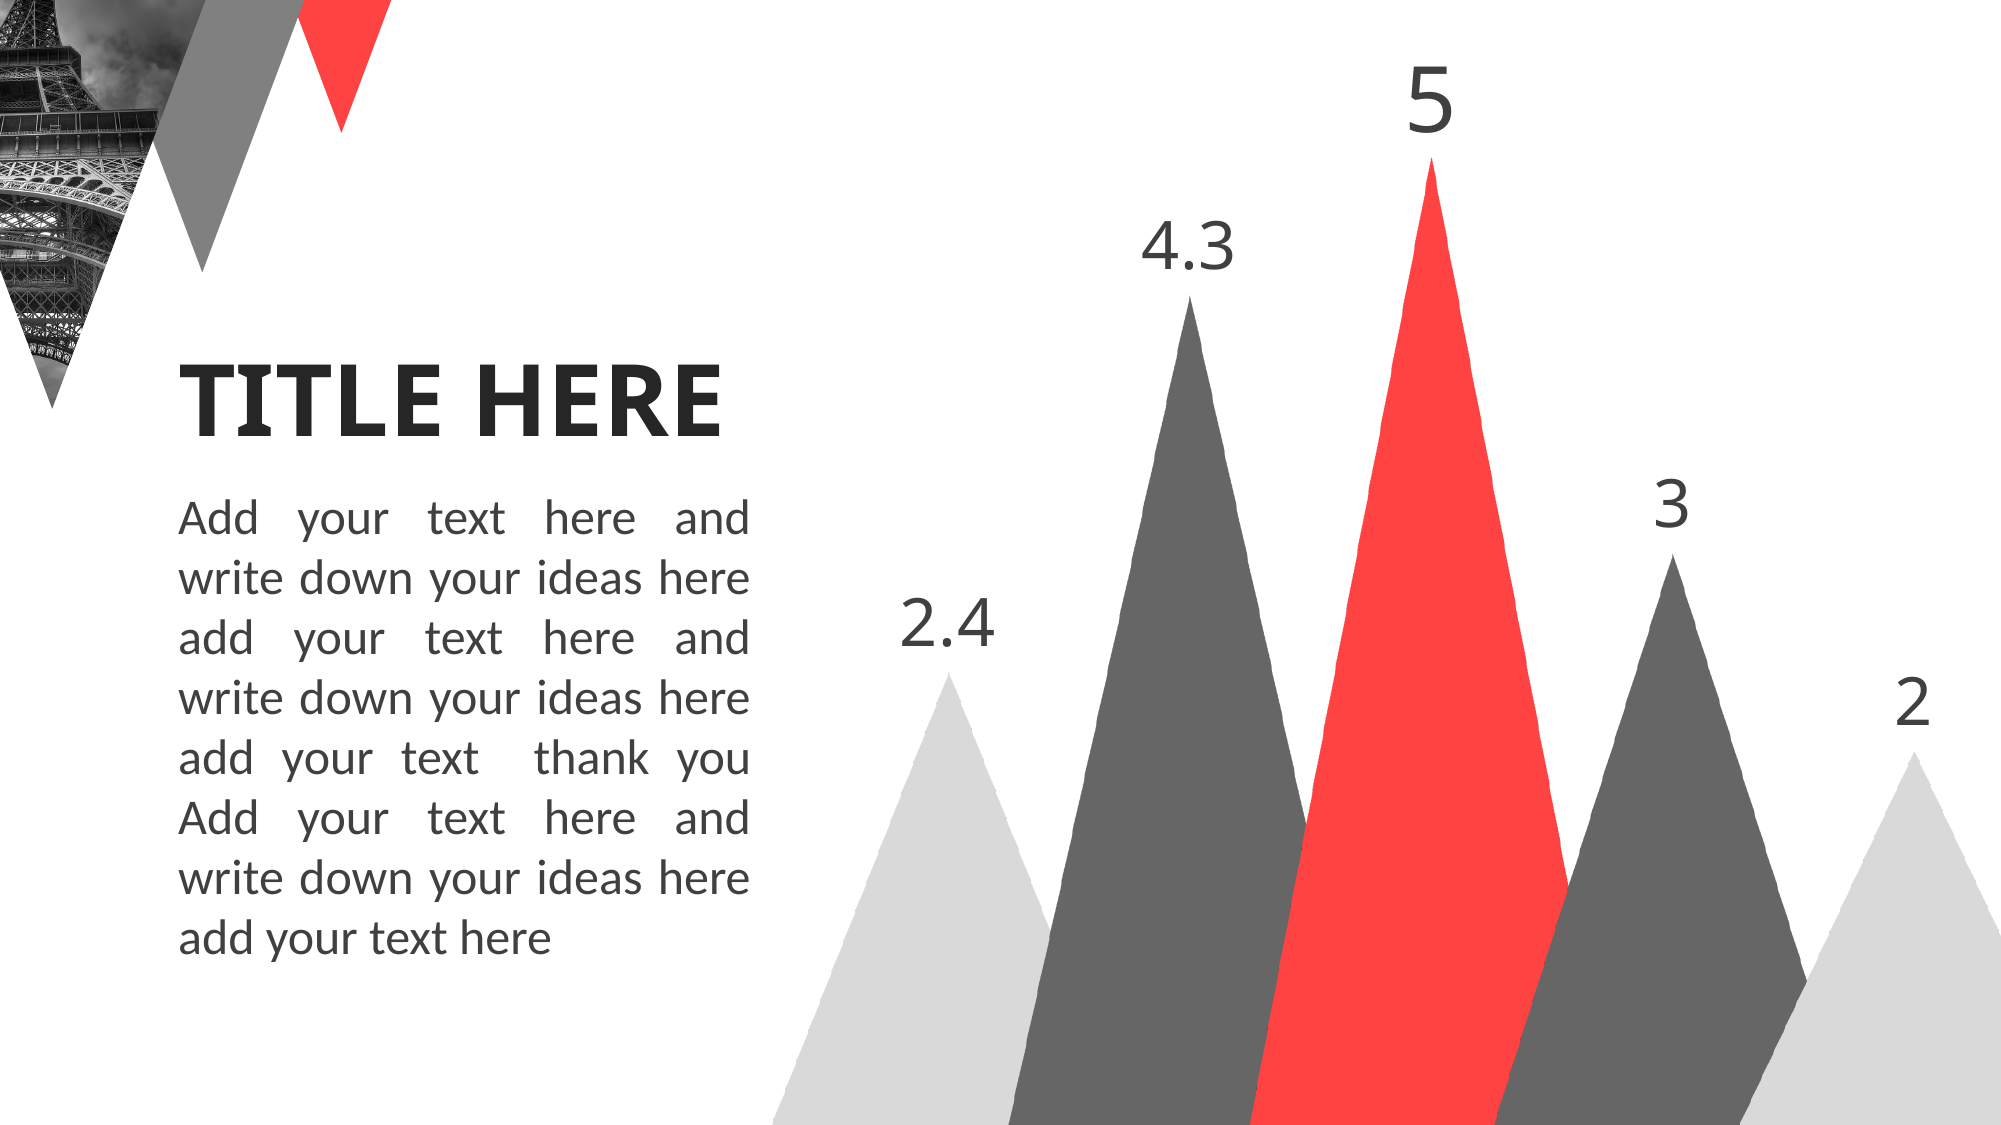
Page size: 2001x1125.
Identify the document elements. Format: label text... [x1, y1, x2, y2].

text_box [153, 0, 306, 276]
chart [562, 0, 2000, 1125]
text_box [0, 0, 207, 412]
text_box Add your text here and write down your ideas here add your text here and write down your ideas here add your text thank you Add your text here and write down your ideas here add your text here [163, 476, 562, 972]
text_box [298, 0, 393, 136]
text_box TITLE HERE [163, 328, 562, 464]
